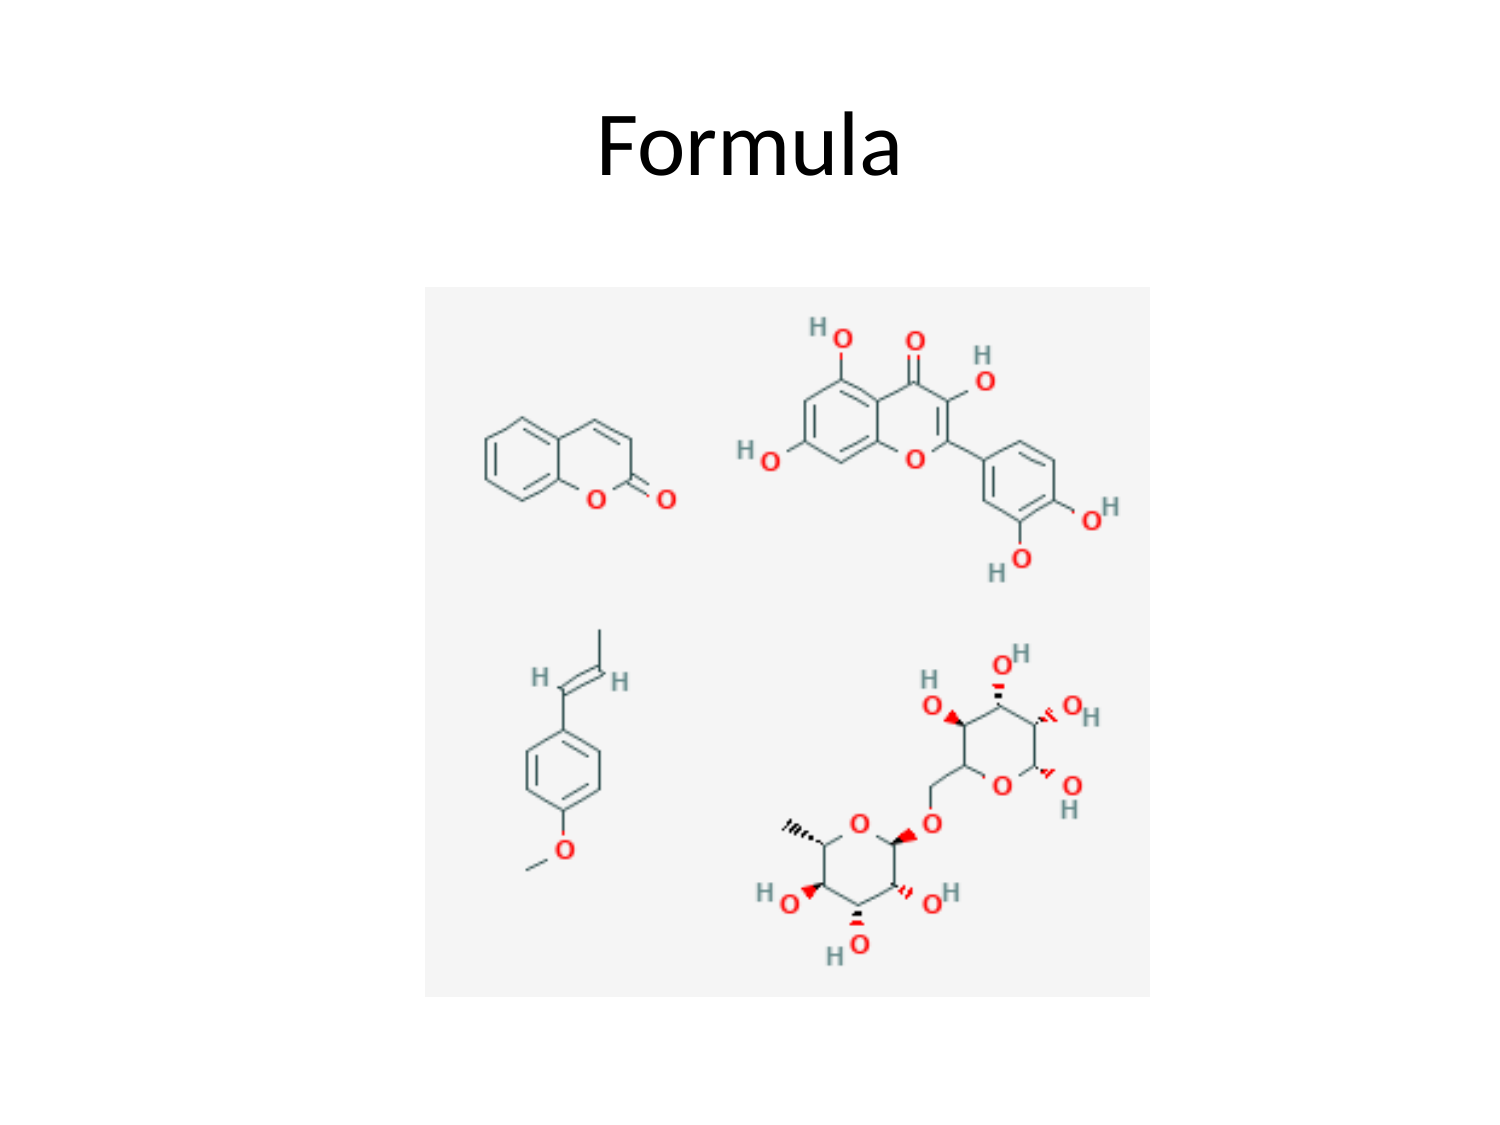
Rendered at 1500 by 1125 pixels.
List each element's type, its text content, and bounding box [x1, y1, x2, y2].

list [424, 287, 1151, 997]
title Formula [75, 45, 1425, 233]
